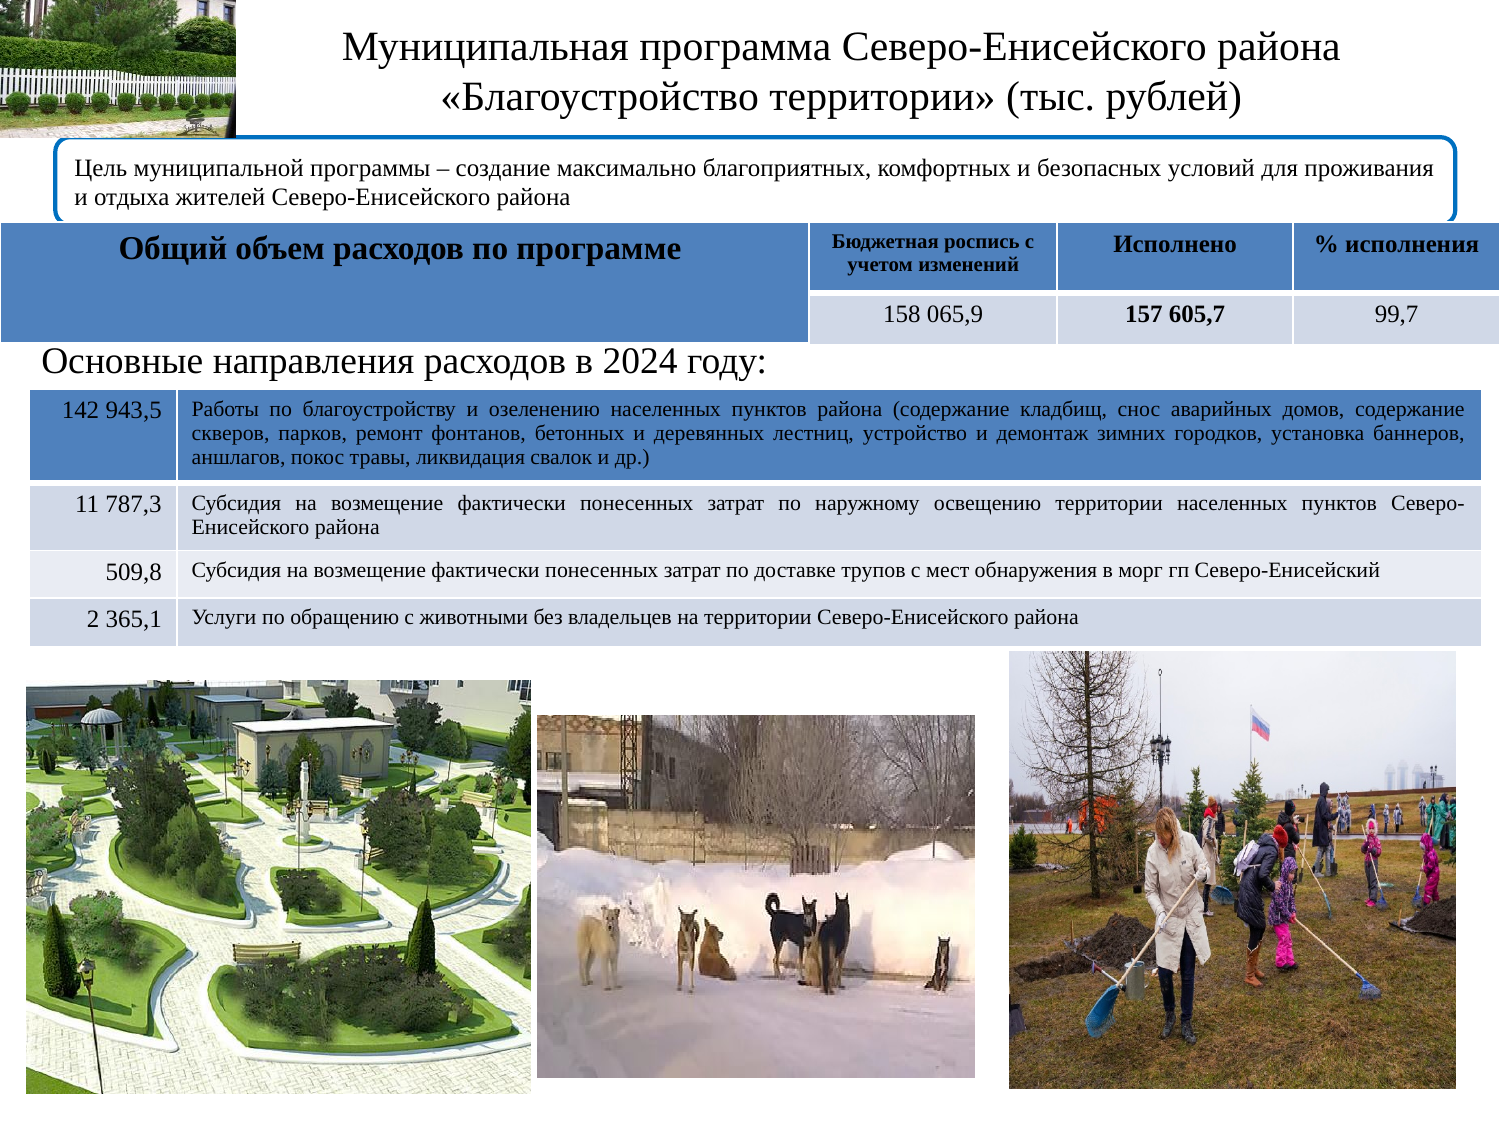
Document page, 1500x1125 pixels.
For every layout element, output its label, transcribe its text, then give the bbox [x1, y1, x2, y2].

table_cell 157 605,7 [1058, 296, 1292, 344]
table_header 142 943,5 [30, 390, 176, 480]
text_box Цель муниципальной программы – создание максимально благоприятных, комфортных и безопасных условий для проживания и отдыха жителей Северо-Енисейского района [53, 135, 1458, 221]
table_cell Услуги по обращению с животными без владельцев на территории Северо-Енисейского района [178, 599, 1481, 646]
table_header Бюджетная роспись с учетом изменений [810, 223, 1056, 290]
title Муниципальная программа Северо-Енисейского района «Благоустройство территории» (тыс. рублей) [240, 0, 1500, 138]
table_header Работы по благоустройству и озеленению населенных пунктов района (содержание кладбищ, снос аварийных домов, содержание скверов, парков, ремонт фонтанов, бетонных и деревянных лестниц, устройство и демонтаж зимних городков, установка баннеров, аншлагов, покос травы, ликвидация свалок и др.) [178, 390, 1481, 480]
table_cell 99,7 [1294, 296, 1499, 344]
table_cell 509,8 [30, 551, 176, 597]
picture [26, 680, 531, 1095]
table_cell Субсидия на возмещение фактически понесенных затрат по наружному освещению территории населенных пунктов Северо-Енисейского района [178, 486, 1481, 550]
text_box Основные направления расходов в 2024 году: [26, 328, 1098, 389]
picture [0, 0, 236, 138]
picture [537, 715, 975, 1078]
table_header % исполнения [1294, 223, 1499, 290]
table_cell 11 787,3 [30, 486, 176, 550]
picture [1009, 651, 1456, 1089]
table_cell 2 365,1 [30, 599, 176, 646]
table_cell 158 065,9 [810, 296, 1056, 328]
table_header Исполнено [1058, 223, 1292, 290]
table_cell Субсидия на возмещение фактически понесенных затрат по доставке трупов с мест обнаружения в морг гп Северо-Енисейский [178, 551, 1481, 597]
subtitle Основные направления расходов в 2017 году [0, 346, 1500, 1100]
table_header Общий объем расходов по программе [1, 223, 808, 342]
